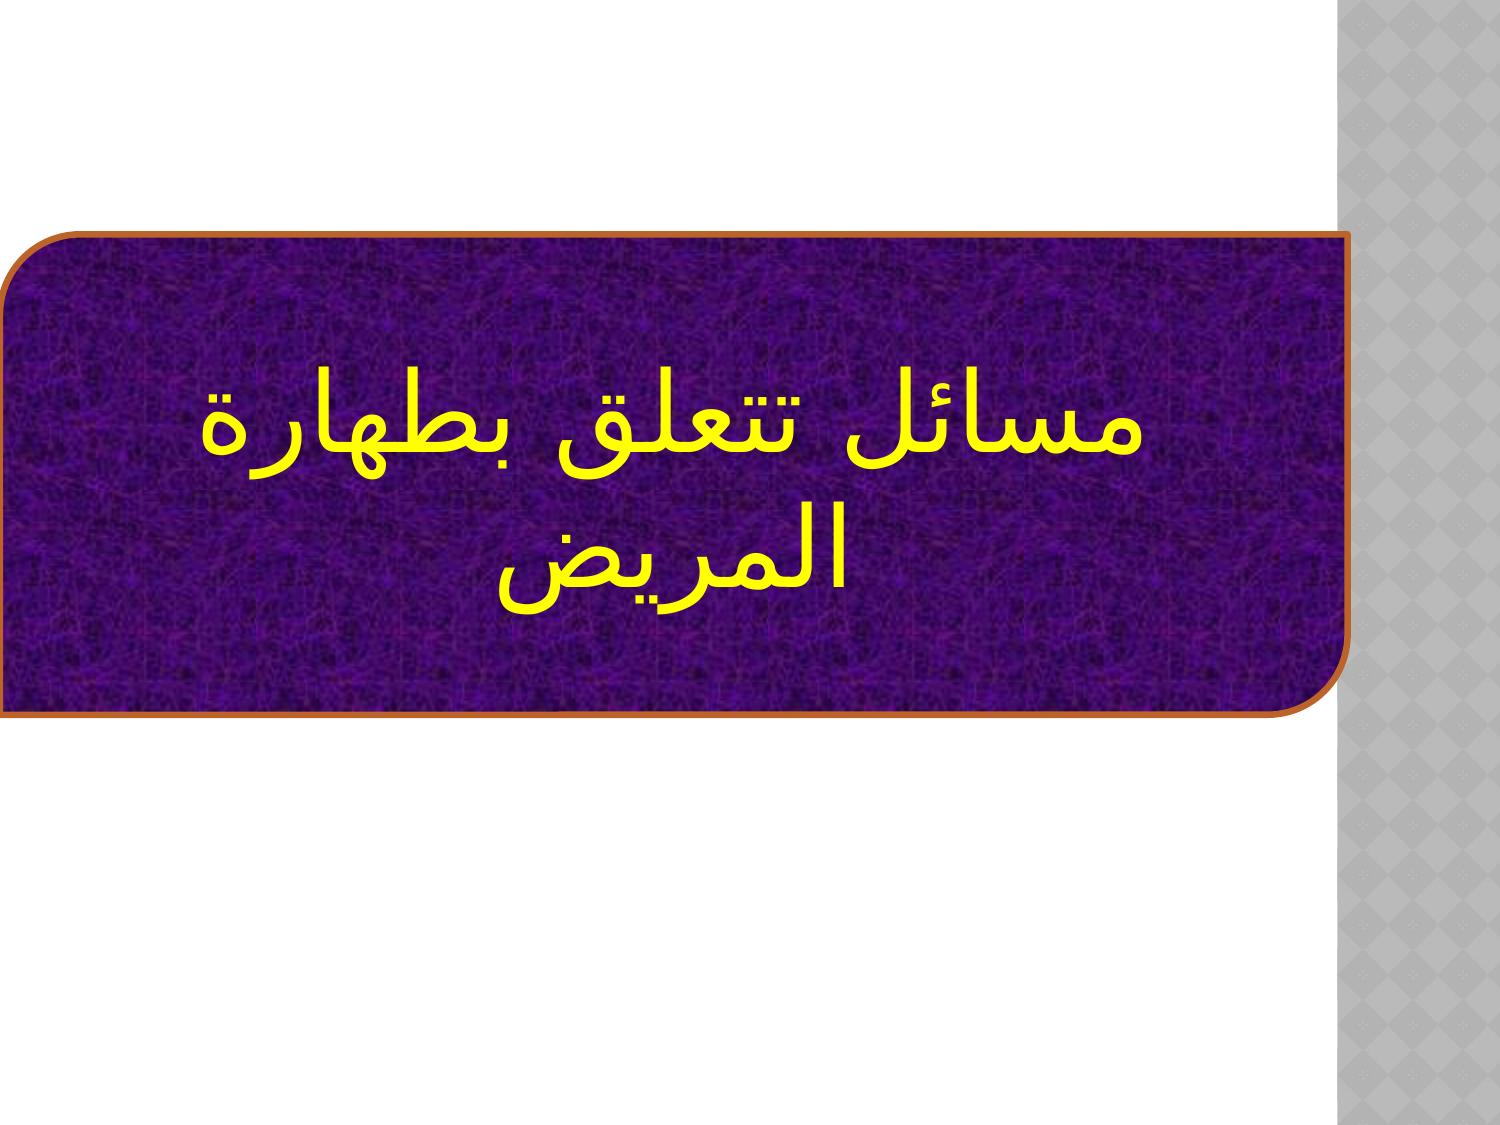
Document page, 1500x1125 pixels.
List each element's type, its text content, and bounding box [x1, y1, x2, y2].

text_box مسائل تتعلق بطهارة المريض [0, 231, 1351, 719]
